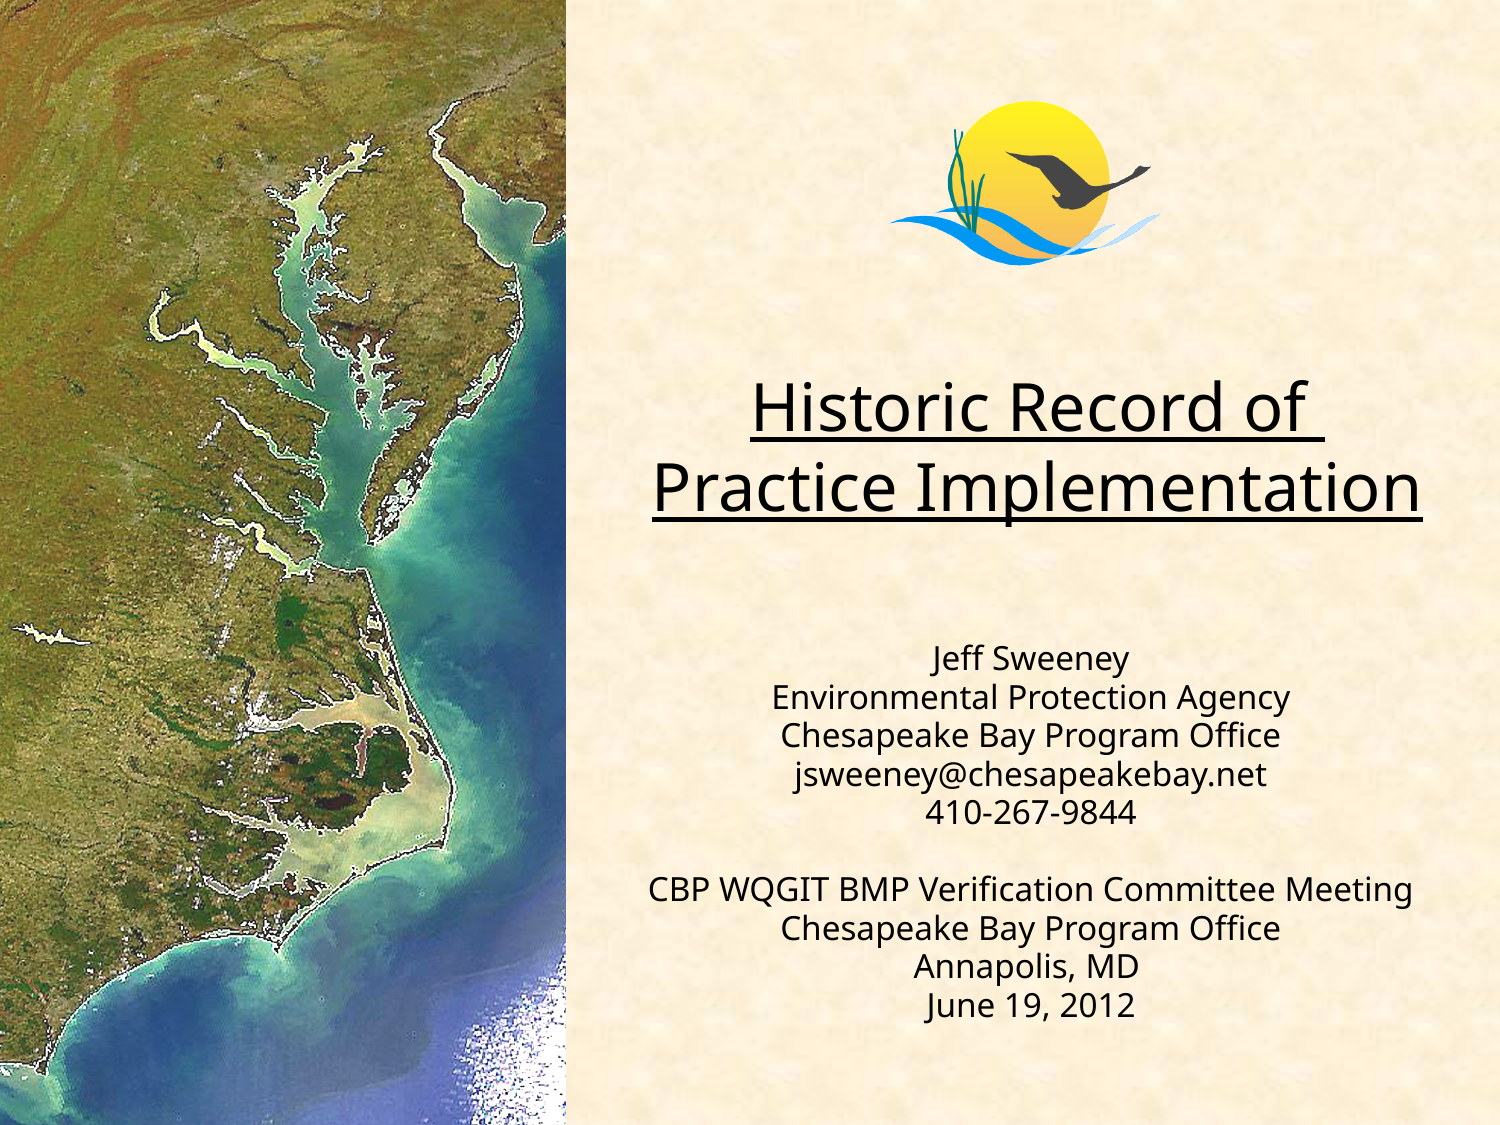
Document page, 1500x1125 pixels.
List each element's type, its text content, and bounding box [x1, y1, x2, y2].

subtitle Jeff Sweeney Environmental Protection Agency Chesapeake Bay Program Office jsweeney@chesapeakebay.net 410-267-9844 CBP WQGIT BMP Verification Committee Meeting Chesapeake Bay Program Office Annapolis, MD June 19, 2012 [570, 637, 1500, 926]
title Historic Record of Practice Implementation [574, 424, 1500, 613]
picture [0, 0, 1500, 1125]
